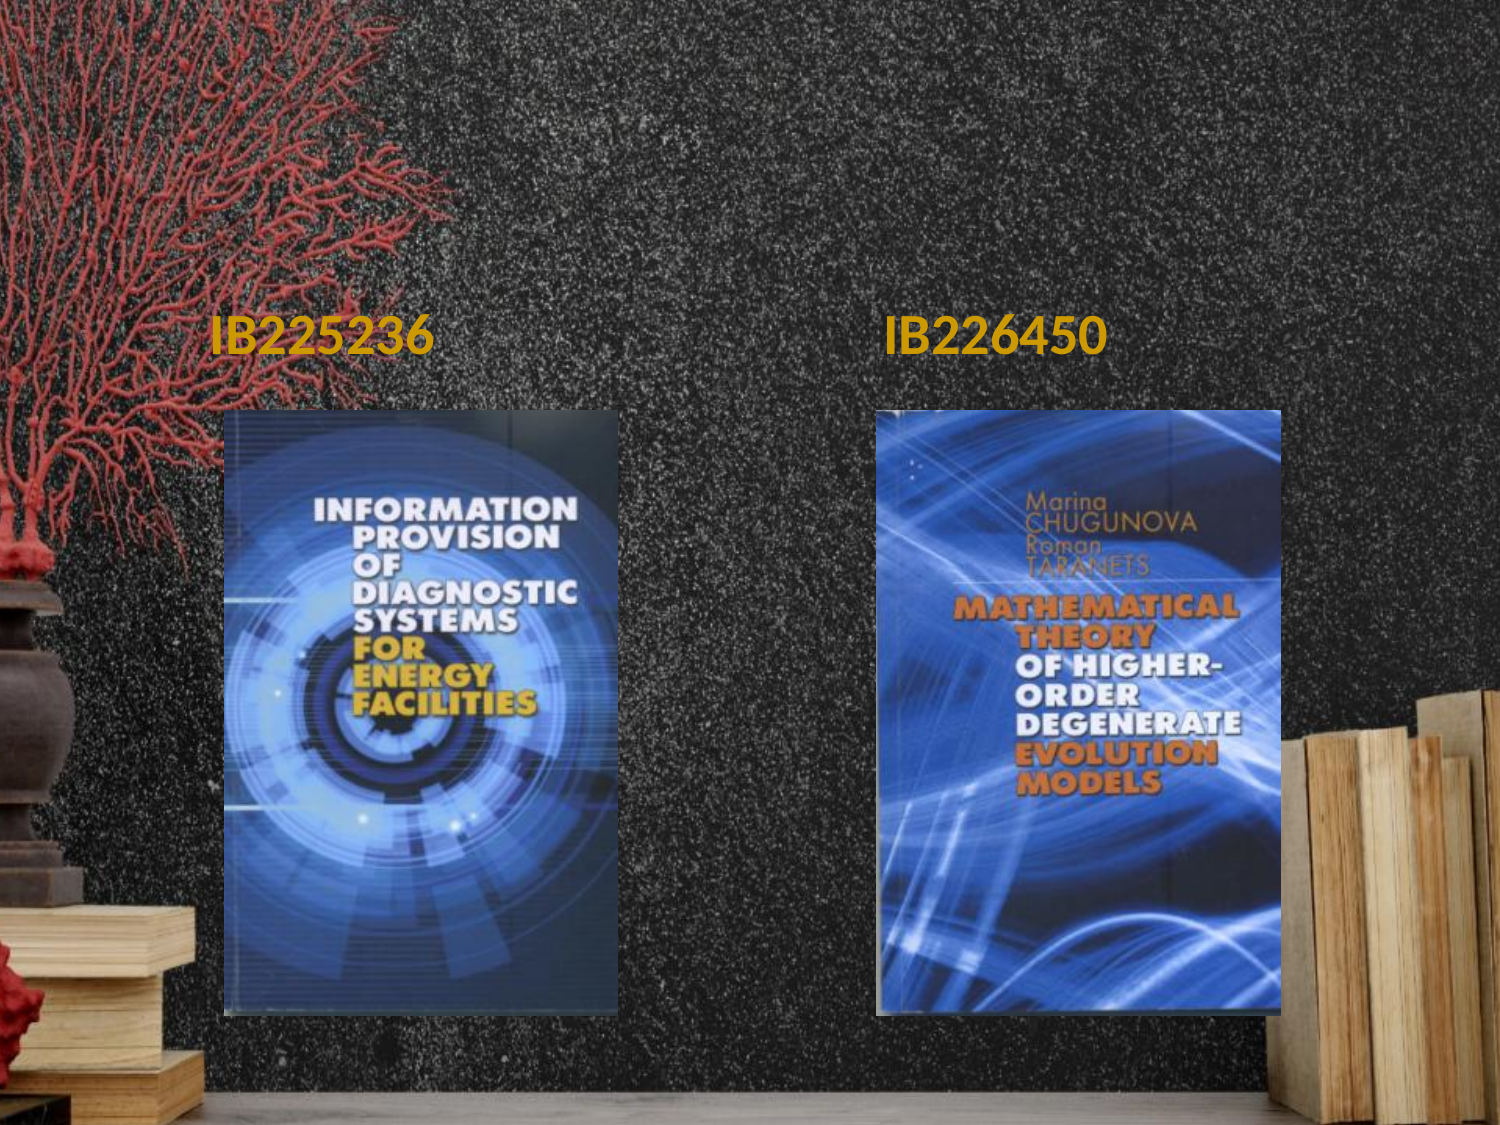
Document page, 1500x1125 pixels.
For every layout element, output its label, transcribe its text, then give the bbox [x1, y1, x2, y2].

list ІВ225236 [194, 251, 738, 375]
list ІВ226450 [868, 251, 1425, 375]
picture [0, 0, 1500, 1125]
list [876, 410, 1281, 1016]
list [224, 410, 618, 1016]
